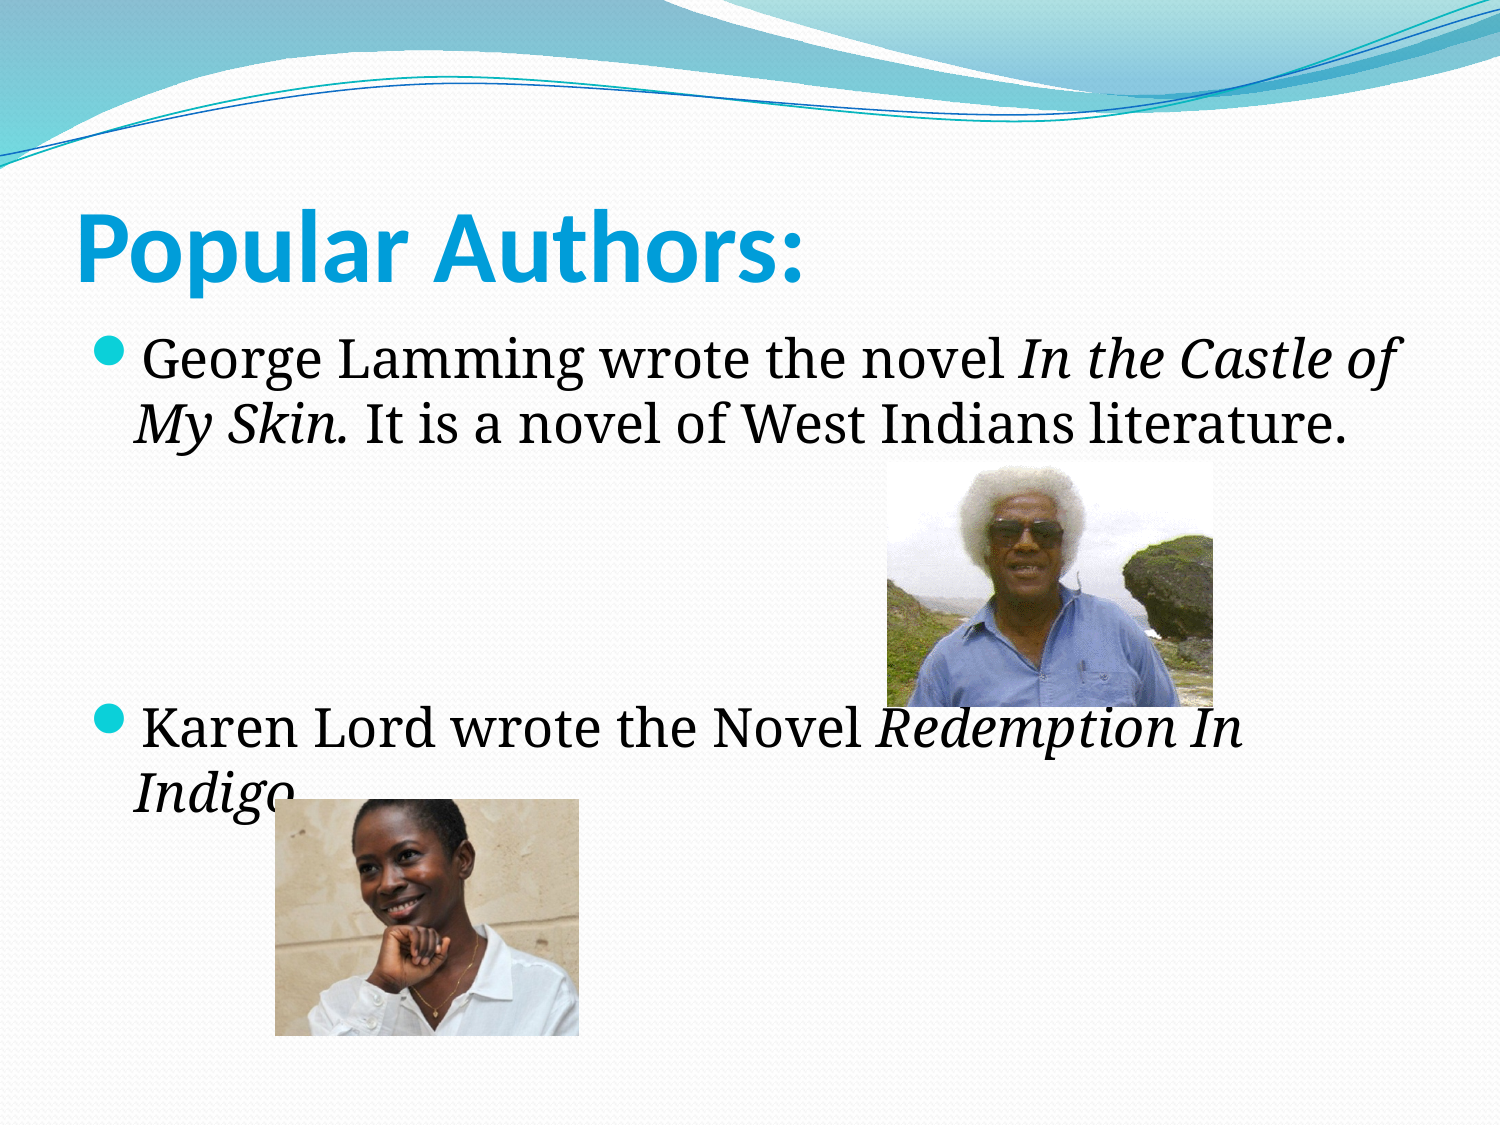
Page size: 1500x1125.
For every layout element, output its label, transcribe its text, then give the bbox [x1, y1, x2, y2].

picture [887, 462, 1213, 707]
title Popular Authors: [75, 115, 1425, 303]
list George Lamming wrote the novel In the Castle of My Skin. It is a novel of West Indians literature. Karen Lord wrote the Novel Redemption In Indigo. [75, 317, 1425, 1038]
picture [274, 799, 579, 1036]
